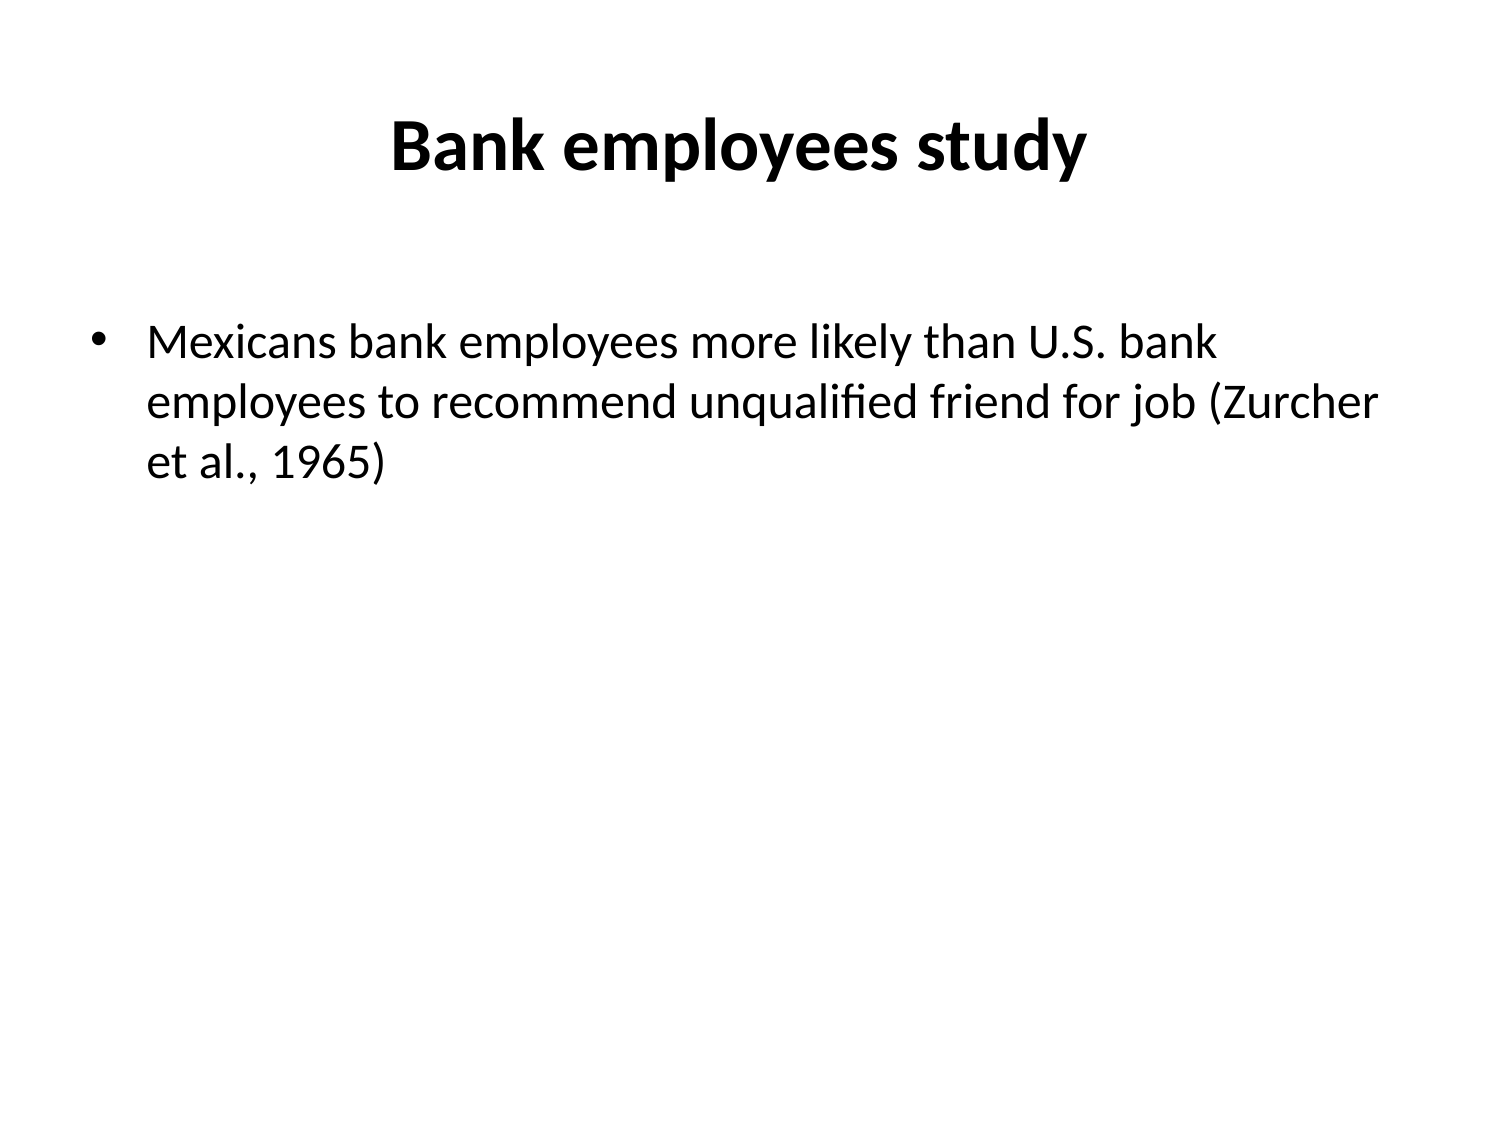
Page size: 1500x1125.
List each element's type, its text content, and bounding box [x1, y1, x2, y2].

title Bank employees study [63, 69, 1414, 212]
list Mexicans bank employees more likely than U.S. bank employees to recommend unqualified friend for job (Zurcher et al., 1965) [75, 300, 1425, 651]
